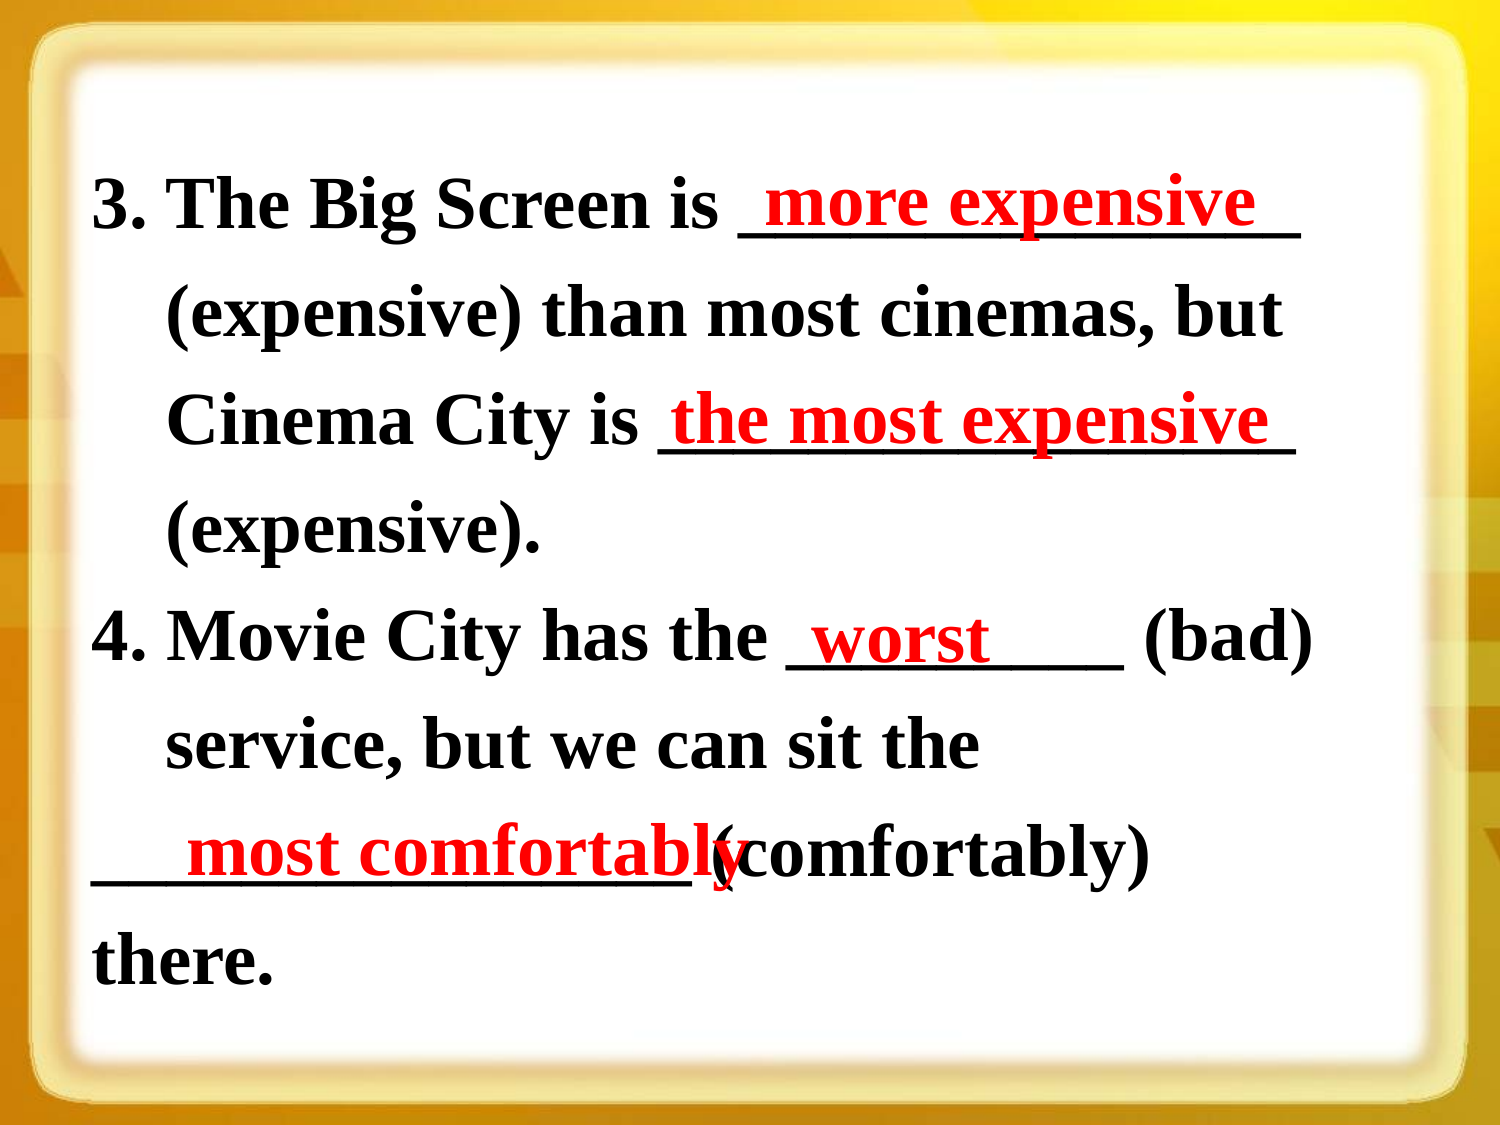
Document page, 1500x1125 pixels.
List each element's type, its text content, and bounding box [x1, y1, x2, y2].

text_box 3. The Big Screen is _______________ (expensive) than most cinemas, but Cinema City is _________________ (expensive). 4. Movie City has the _________ (bad) service, but we can sit the ________________ (comfortably) there. [76, 128, 1400, 1007]
text_box more expensive [750, 125, 1365, 249]
text_box worst [797, 562, 1081, 686]
picture [0, 0, 1500, 1125]
text_box most comfortably [171, 775, 810, 898]
text_box the most expensive [655, 343, 1318, 466]
